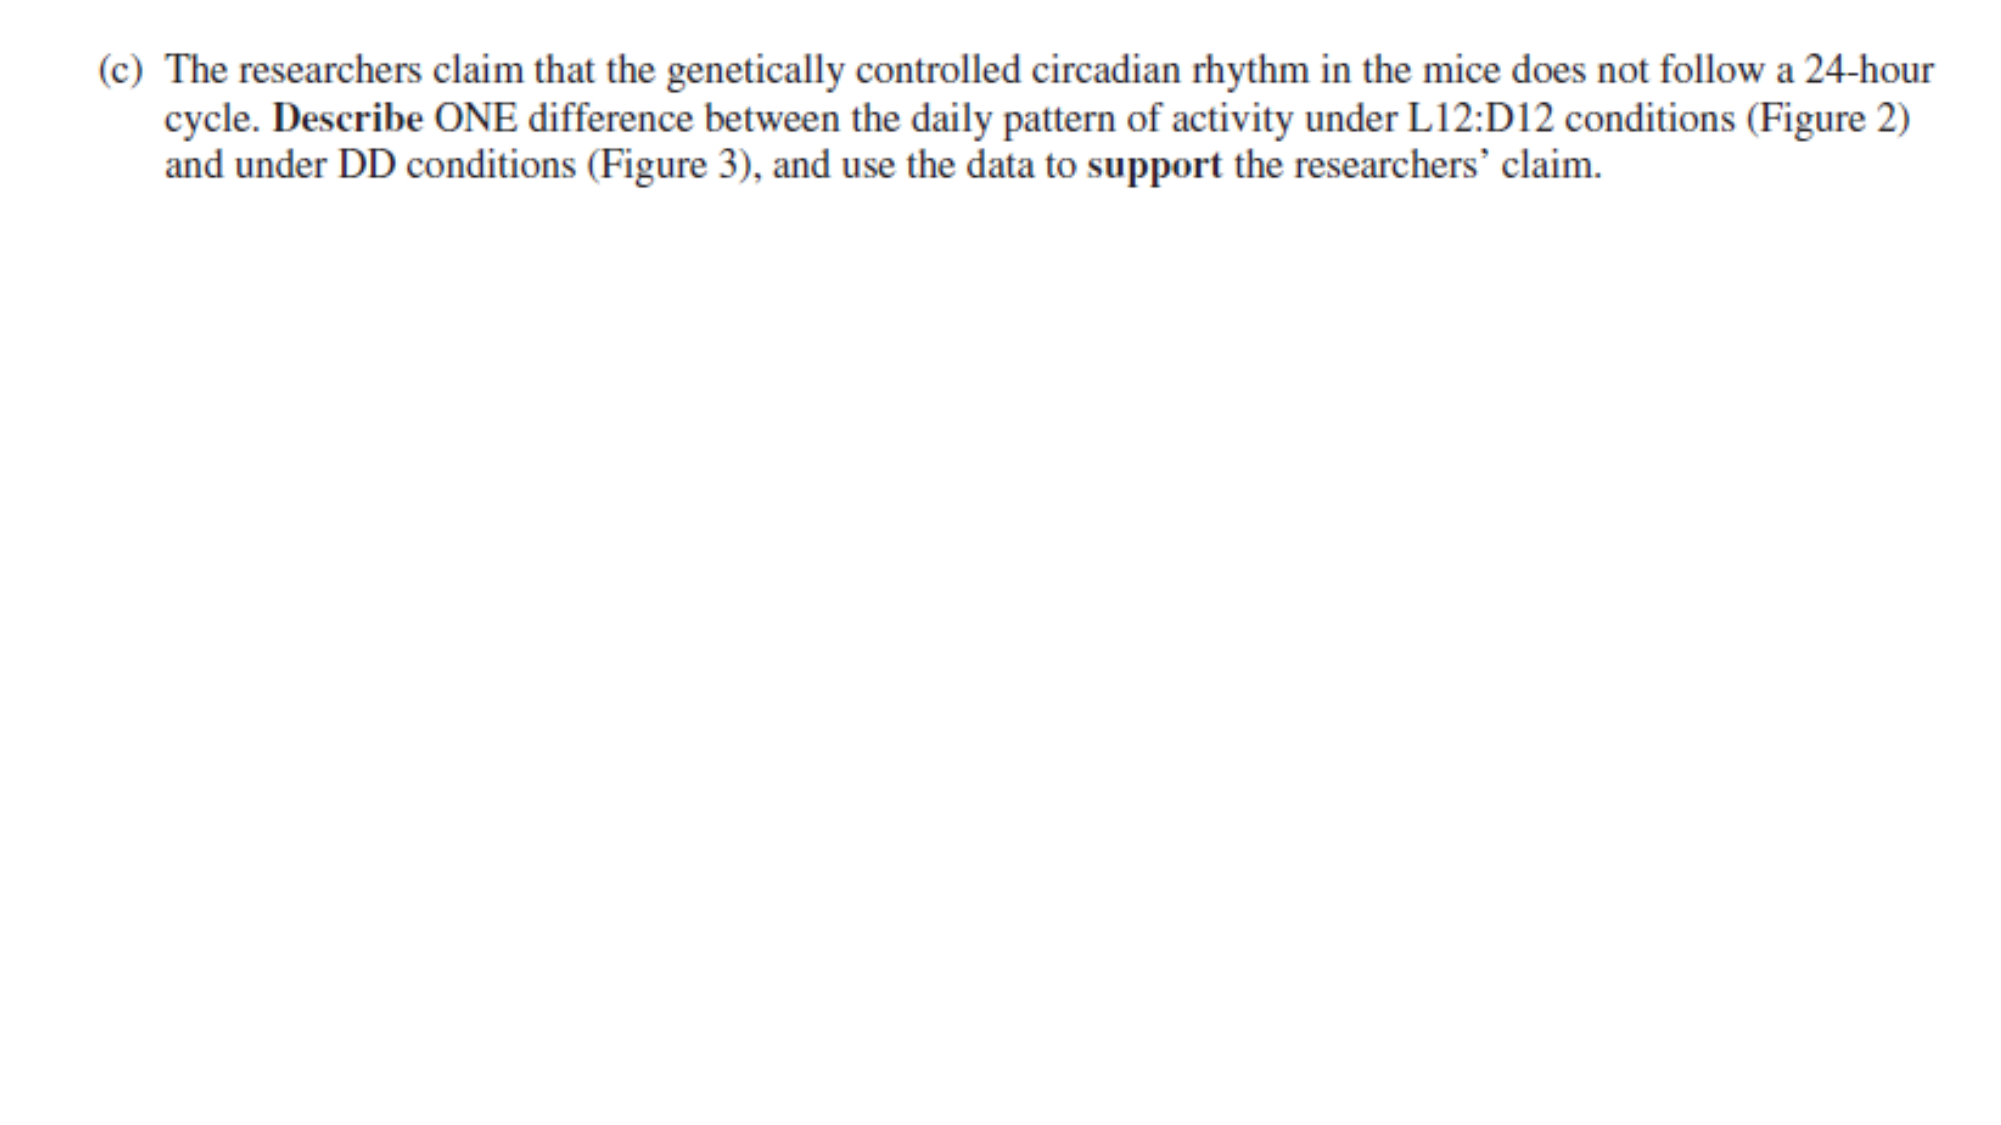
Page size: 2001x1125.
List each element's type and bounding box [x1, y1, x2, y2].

picture [82, 43, 2000, 203]
